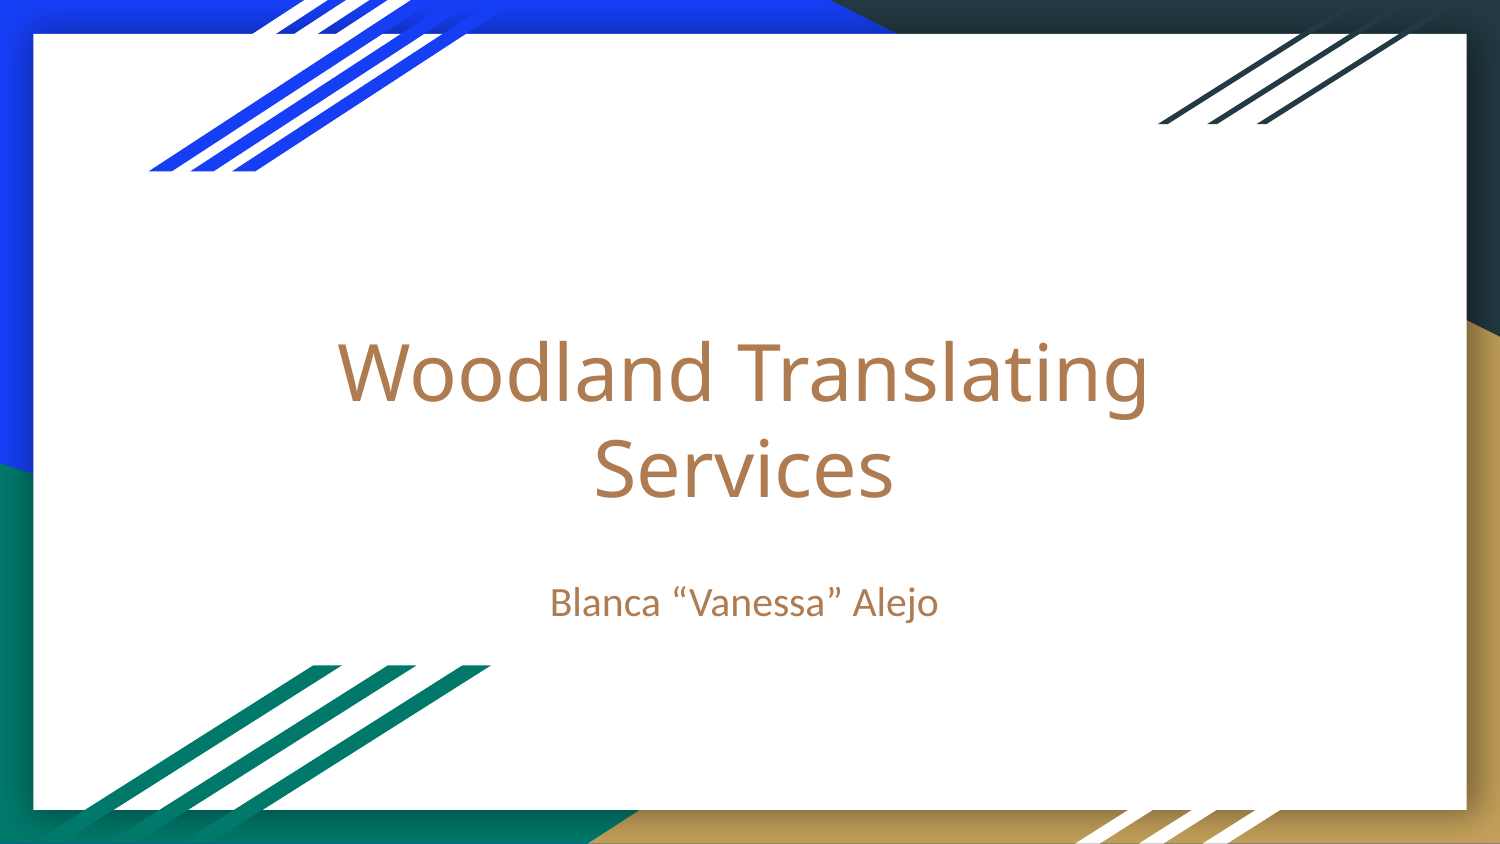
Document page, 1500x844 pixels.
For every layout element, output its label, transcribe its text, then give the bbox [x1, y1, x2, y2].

subtitle Blanca “Vanessa” Alejo [304, 559, 1185, 646]
title Woodland Translating Services [304, 298, 1185, 537]
